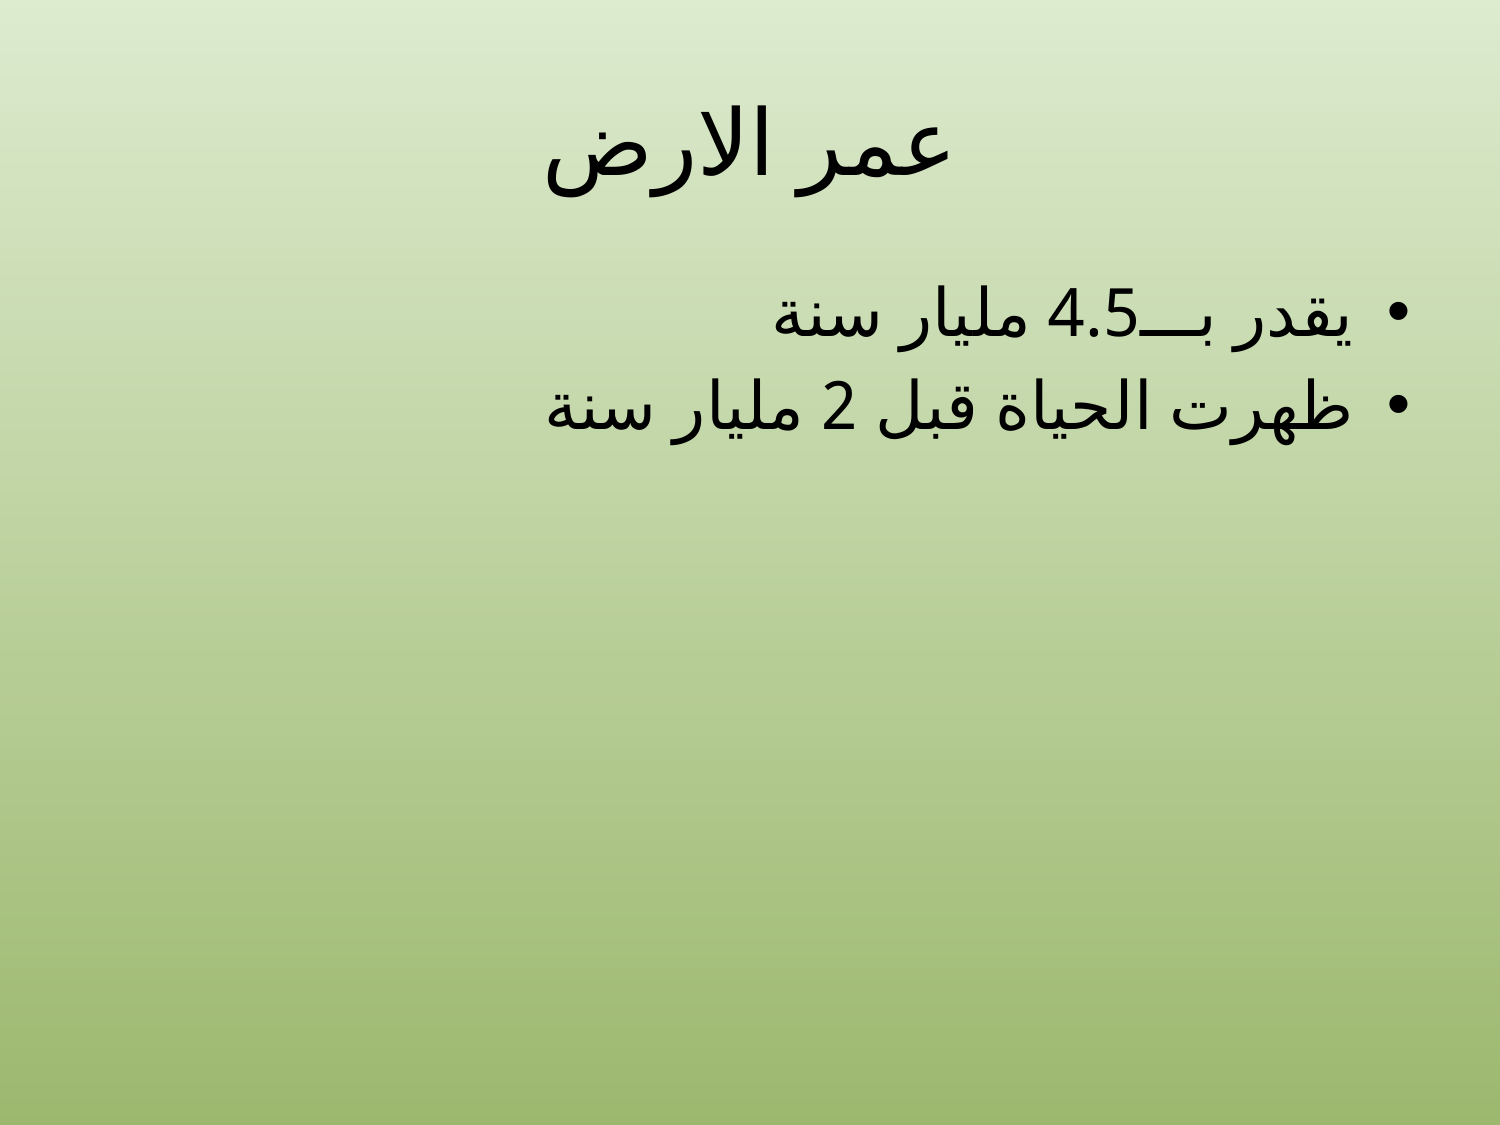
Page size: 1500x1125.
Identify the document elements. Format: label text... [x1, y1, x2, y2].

title عمر الارض [75, 45, 1425, 233]
list يقدر بـــ4.5 مليار سنة ظهرت الحياة قبل 2 مليار سنة [75, 262, 1425, 1005]
